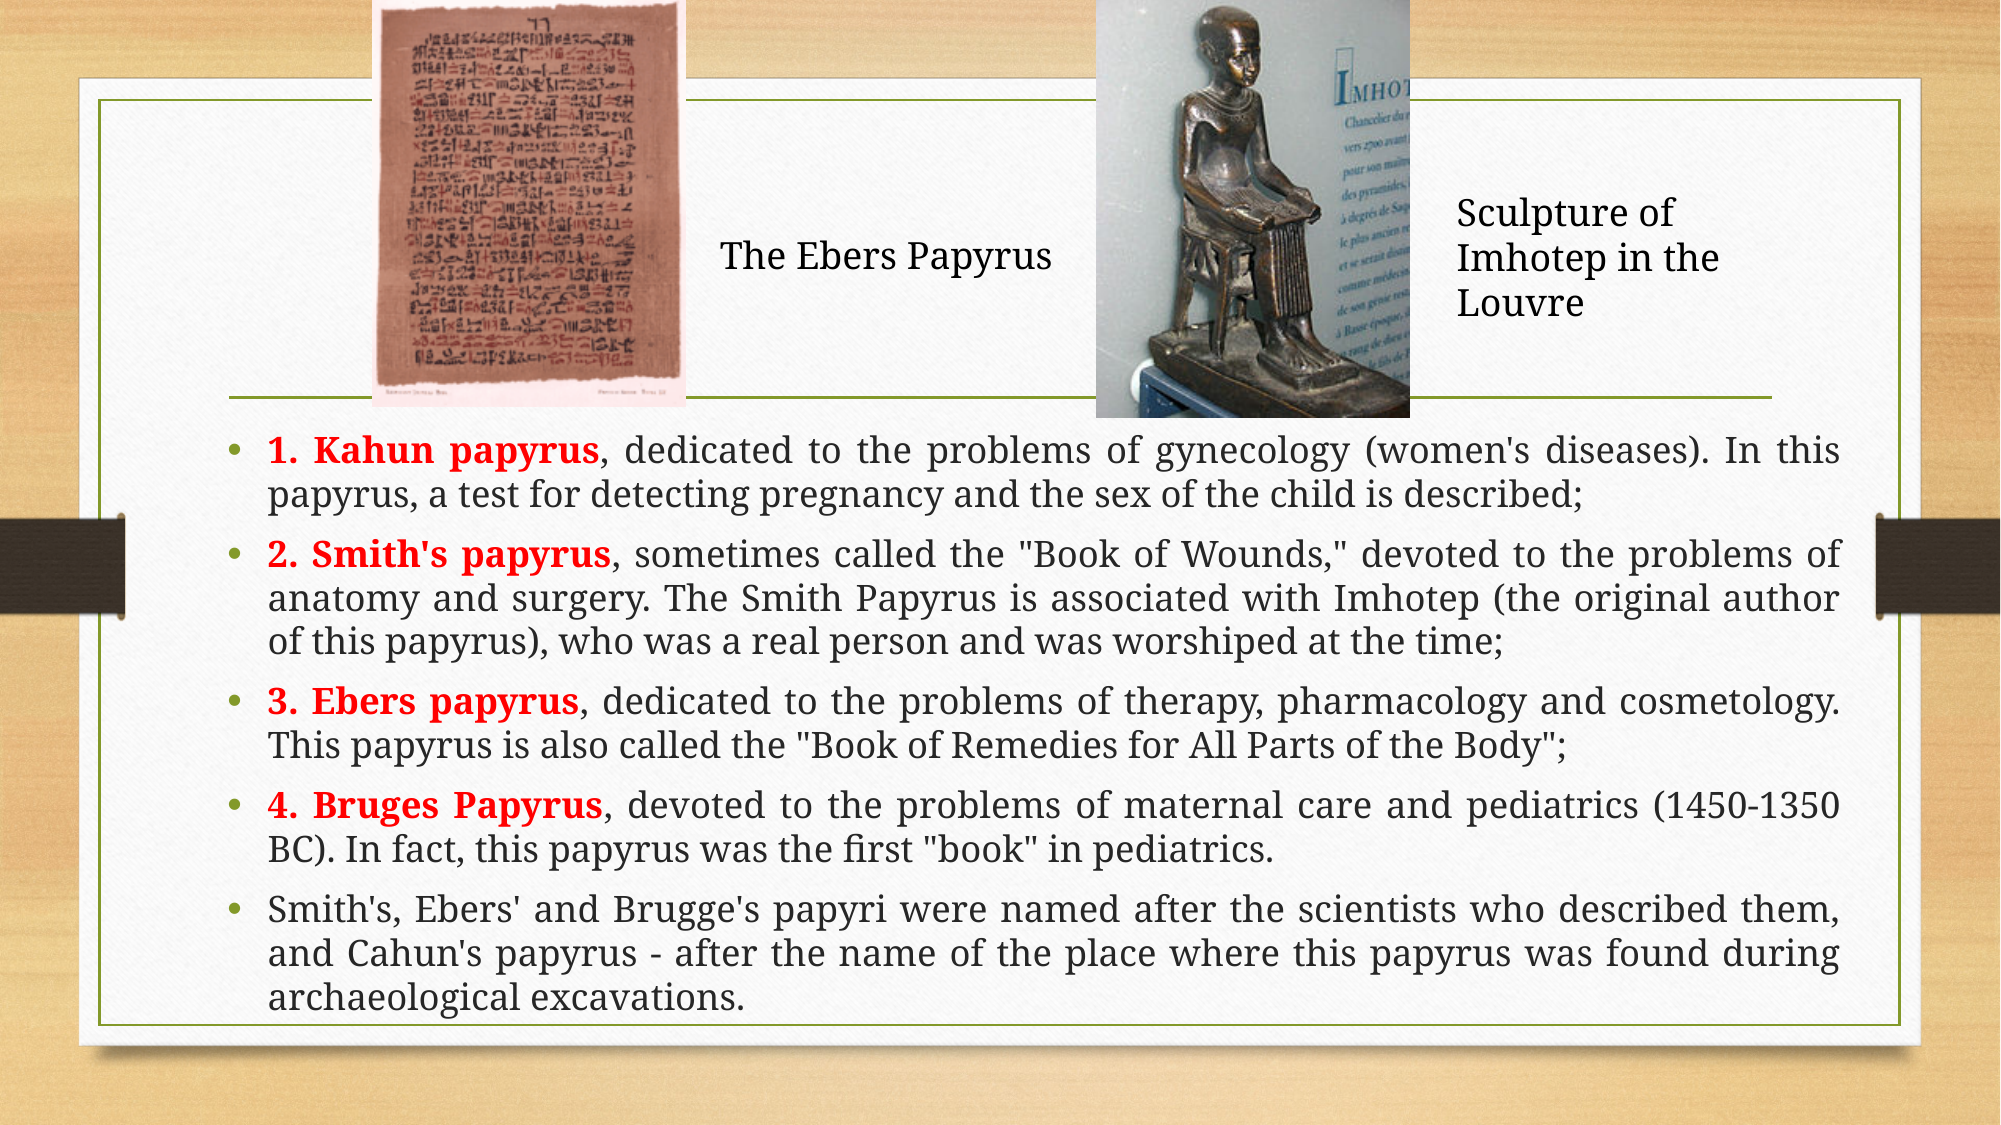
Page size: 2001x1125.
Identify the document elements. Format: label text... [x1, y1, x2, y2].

picture [0, 0, 2001, 1125]
text_box Sculpture of Imhotep in the Louvre [1442, 181, 1818, 332]
list 1. Kahun papyrus, dedicated to the problems of gynecology (women's diseases). In this papyrus, a test for detecting pregnancy and the sex of the child is described; 2. Smith's papyrus, sometimes called the "Book of Wounds," devoted to the problems of anatomy and surgery. The Smith Papyrus is associated with Imhotep (the original author of this papyrus), who was a real person and was worshiped at the time; 3. Ebers papyrus, dedicated to the problems of therapy, pharmacology and cosmetology. This papyrus is also called the "Book of Remedies for All Parts of the Body"; 4. Bruges Papyrus, devoted to the problems of maternal care and pediatrics (1450-1350 BC). In fact, this papyrus was the first "book" in pediatrics. Smith's, Ebers' and Brugge's papyri were named after the scientists who described them, and Cahun's papyrus - after the name of the place where this papyrus was found during archaeological excavations. [212, 419, 1858, 1031]
text_box The Ebers Papyrus [704, 224, 1096, 285]
